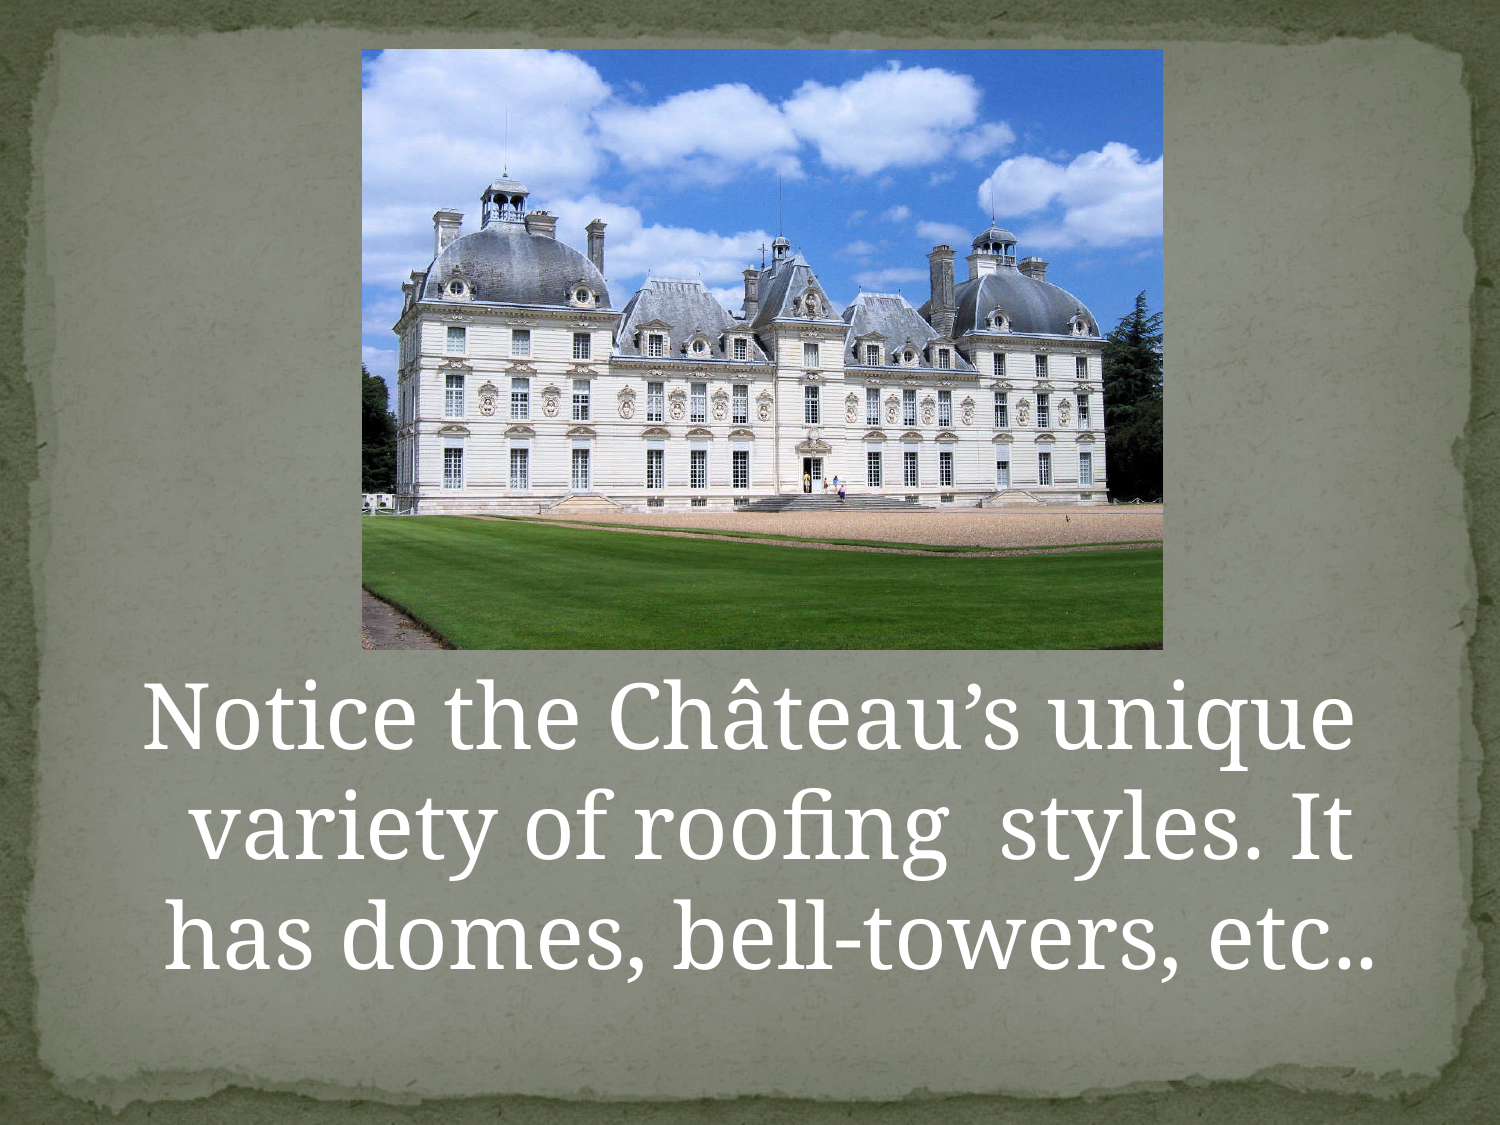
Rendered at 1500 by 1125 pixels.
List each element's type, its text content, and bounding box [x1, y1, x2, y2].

picture [362, 49, 1163, 650]
list Notice the Château’s unique variety of roofing styles. It has domes, bell-towers, etc.. [75, 50, 1425, 1000]
